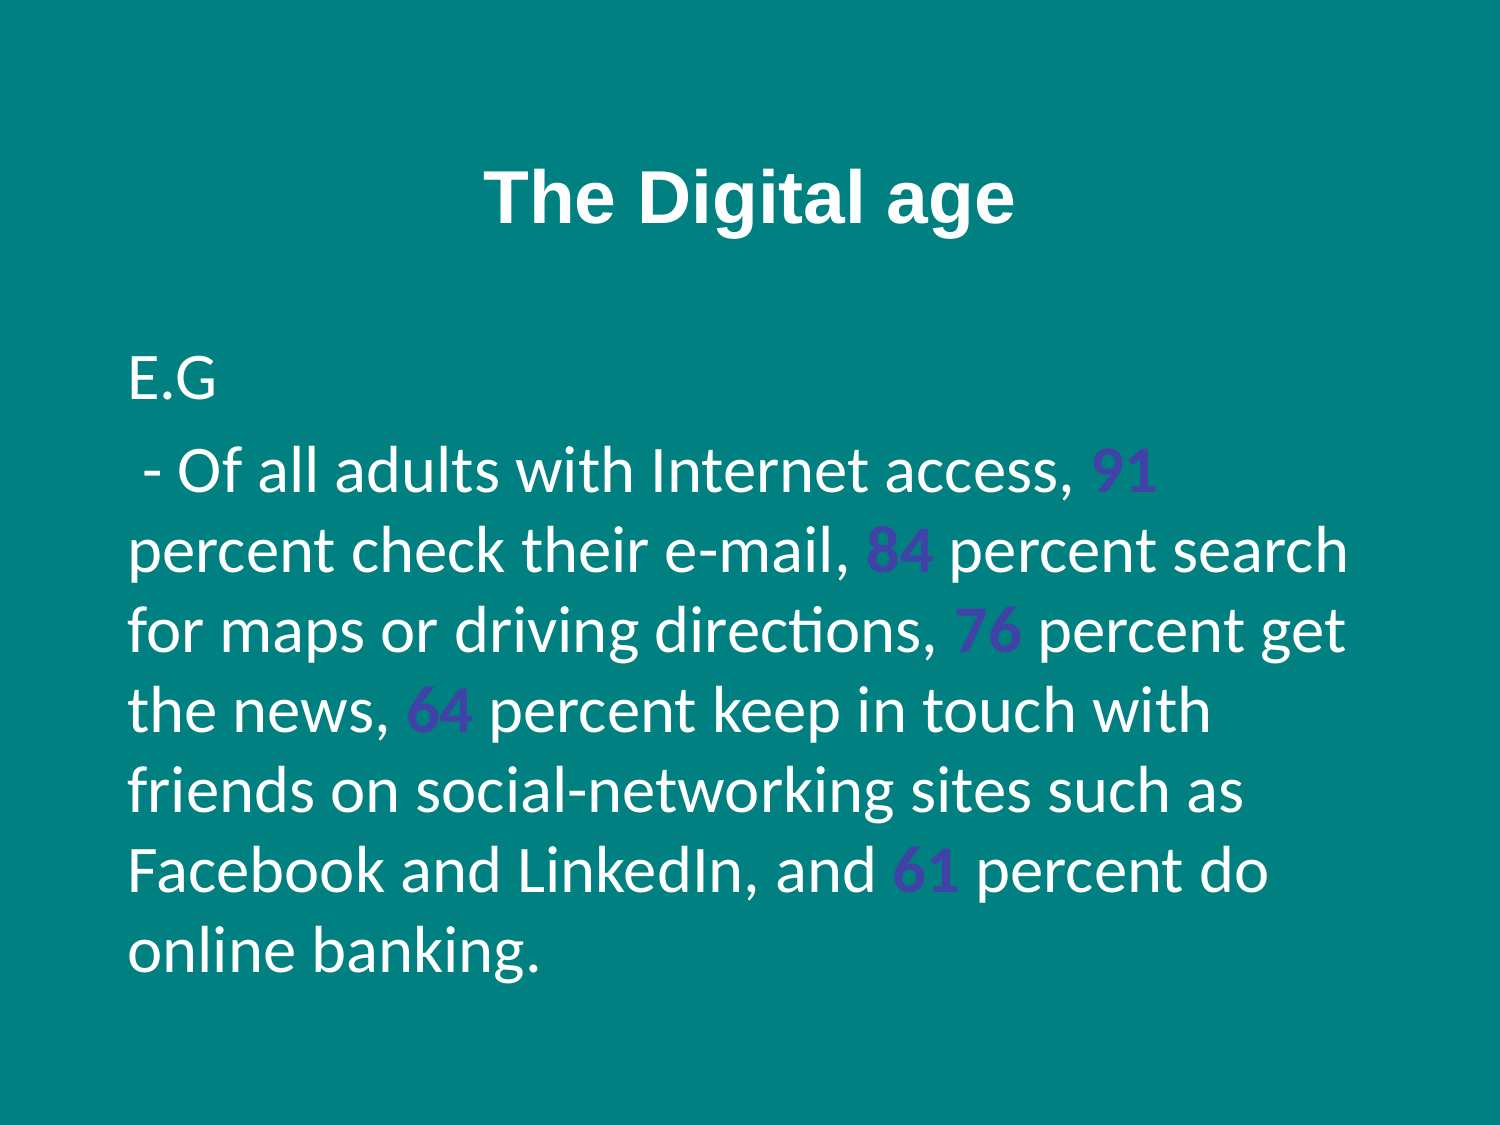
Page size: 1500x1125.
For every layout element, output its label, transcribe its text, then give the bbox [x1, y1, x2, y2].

list E.G - Of all adults with Internet access, 91 percent check their e-mail, 84 percent search for maps or driving directions, 76 percent get the news, 64 percent keep in touch with friends on social-networking sites such as Facebook and LinkedIn, and 61 percent do online banking. [112, 324, 1388, 1001]
title The Digital age [112, 99, 1388, 288]
